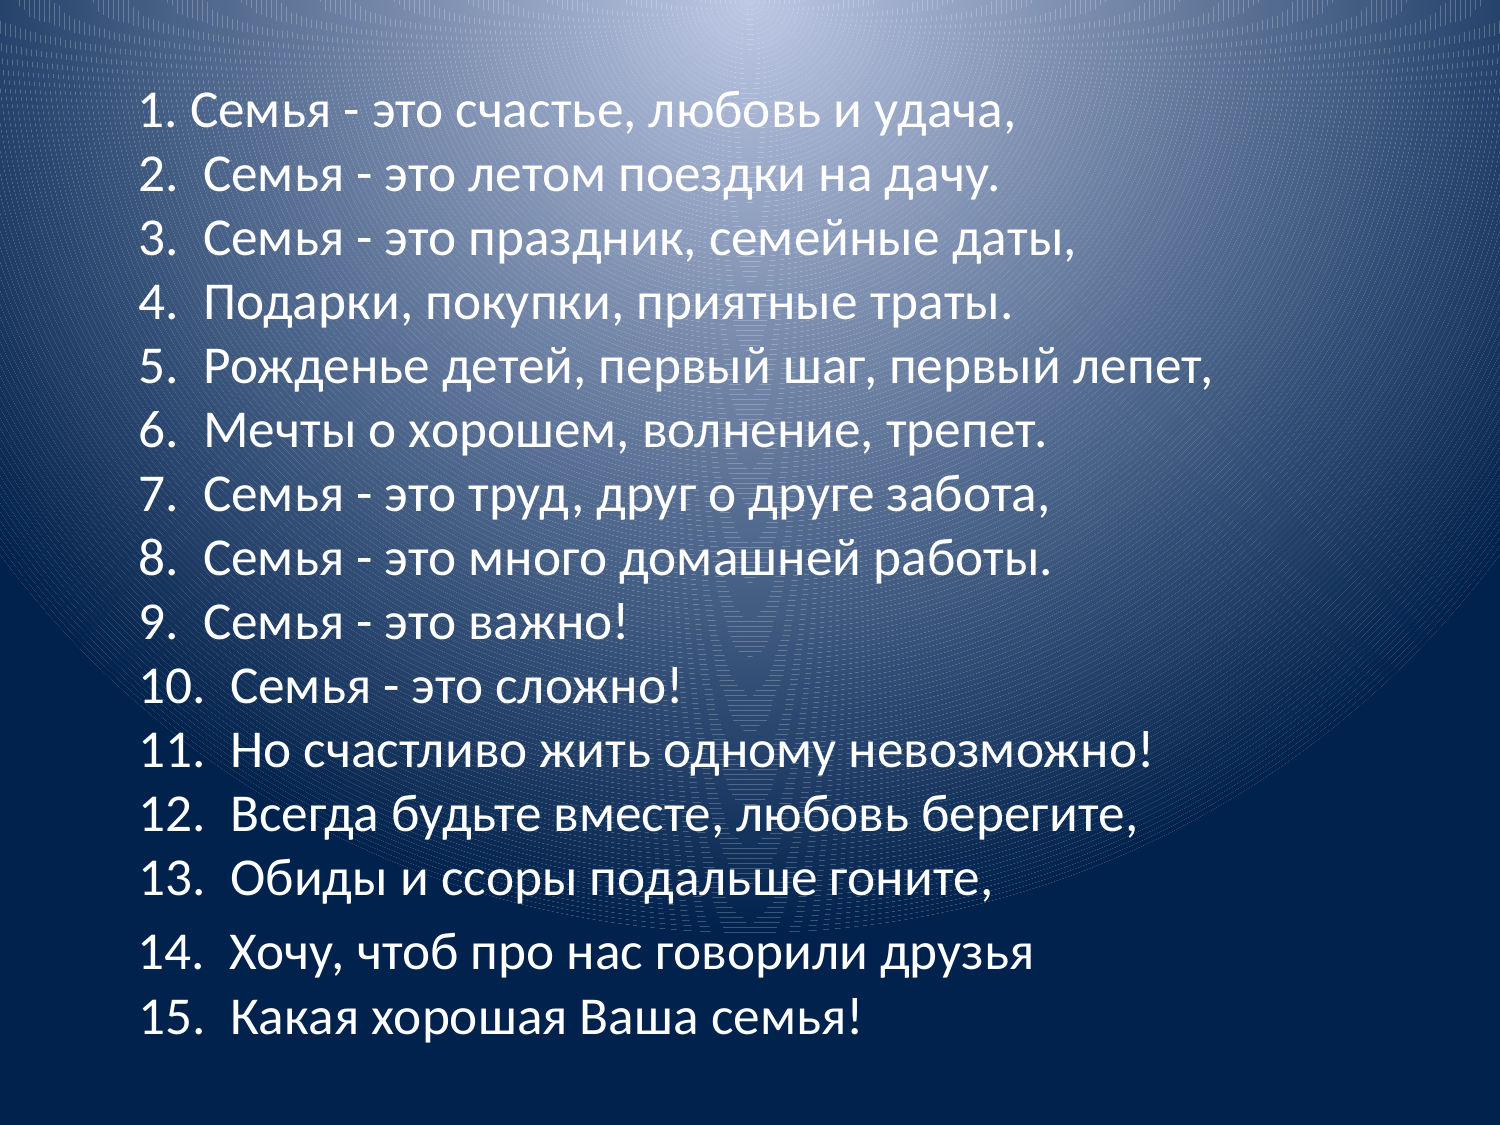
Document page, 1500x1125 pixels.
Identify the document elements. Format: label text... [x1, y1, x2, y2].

list 1. Семья - это счастье, любовь и удача, 2. Семья - это летом поездки на дачу. 3. Семья - это праздник, семейные даты, 4. Подарки, покупки, приятные траты. 5. Рожденье детей, первый шаг, первый лепет, 6. Мечты о хорошем, волнение, трепет. 7. Семья - это труд, друг о друге забота, 8. Семья - это много домашней работы. 9. Семья - это важно! 10. Семья - это сложно! 11. Но счастливо жить одному невозможно! 12. Всегда будьте вместе, любовь берегите, 13. Обиды и ссоры подальше гоните, 14. Хочу, чтоб про нас говорили друзья 15. Какая хорошая Ваша семья! [75, 66, 1425, 1059]
